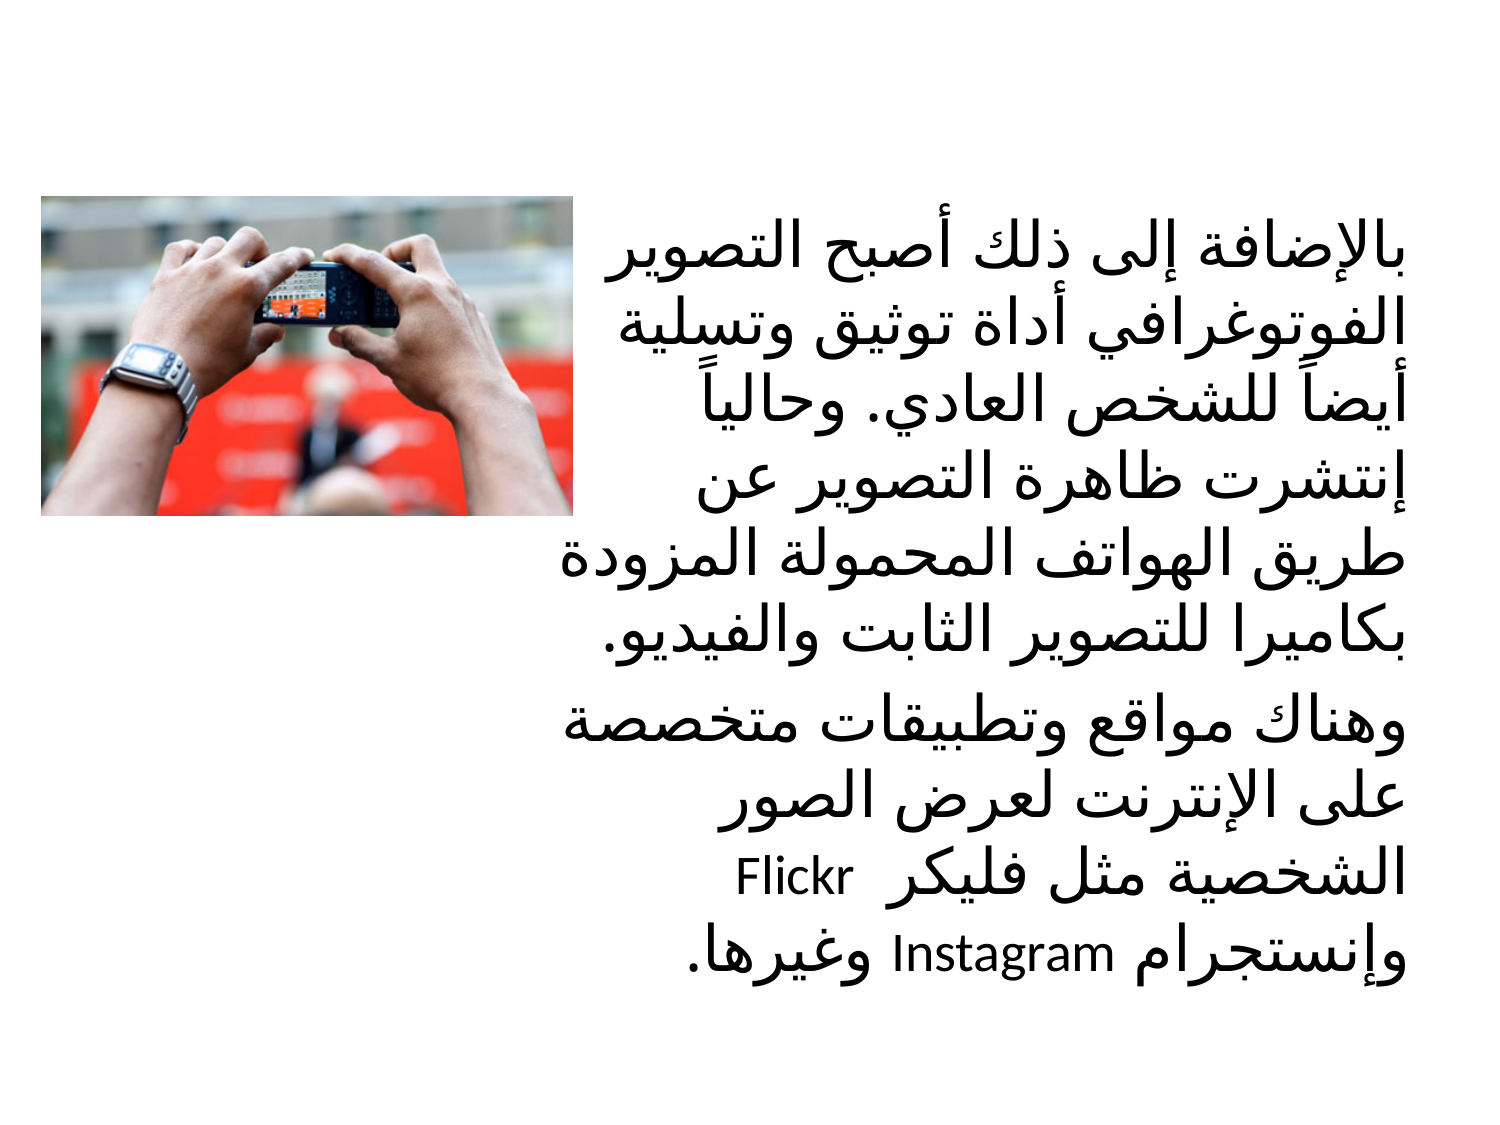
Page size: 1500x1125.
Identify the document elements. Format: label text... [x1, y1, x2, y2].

list بالإضافة إلى ذلك أصبح التصوير الفوتوغرافي أداة توثيق وتسلية أيضاً للشخص العادي. وحالياً إنتشرت ظاهرة التصوير عن طريق الهواتف المحمولة المزودة بكاميرا للتصوير الثابت والفيديو. وهناك مواقع وتطبيقات متخصصة على الإنترنت لعرض الصور الشخصية مثل فليكر Flickr وإنستجرام Instagram وغيرها. [525, 196, 1425, 1005]
picture [41, 196, 574, 516]
